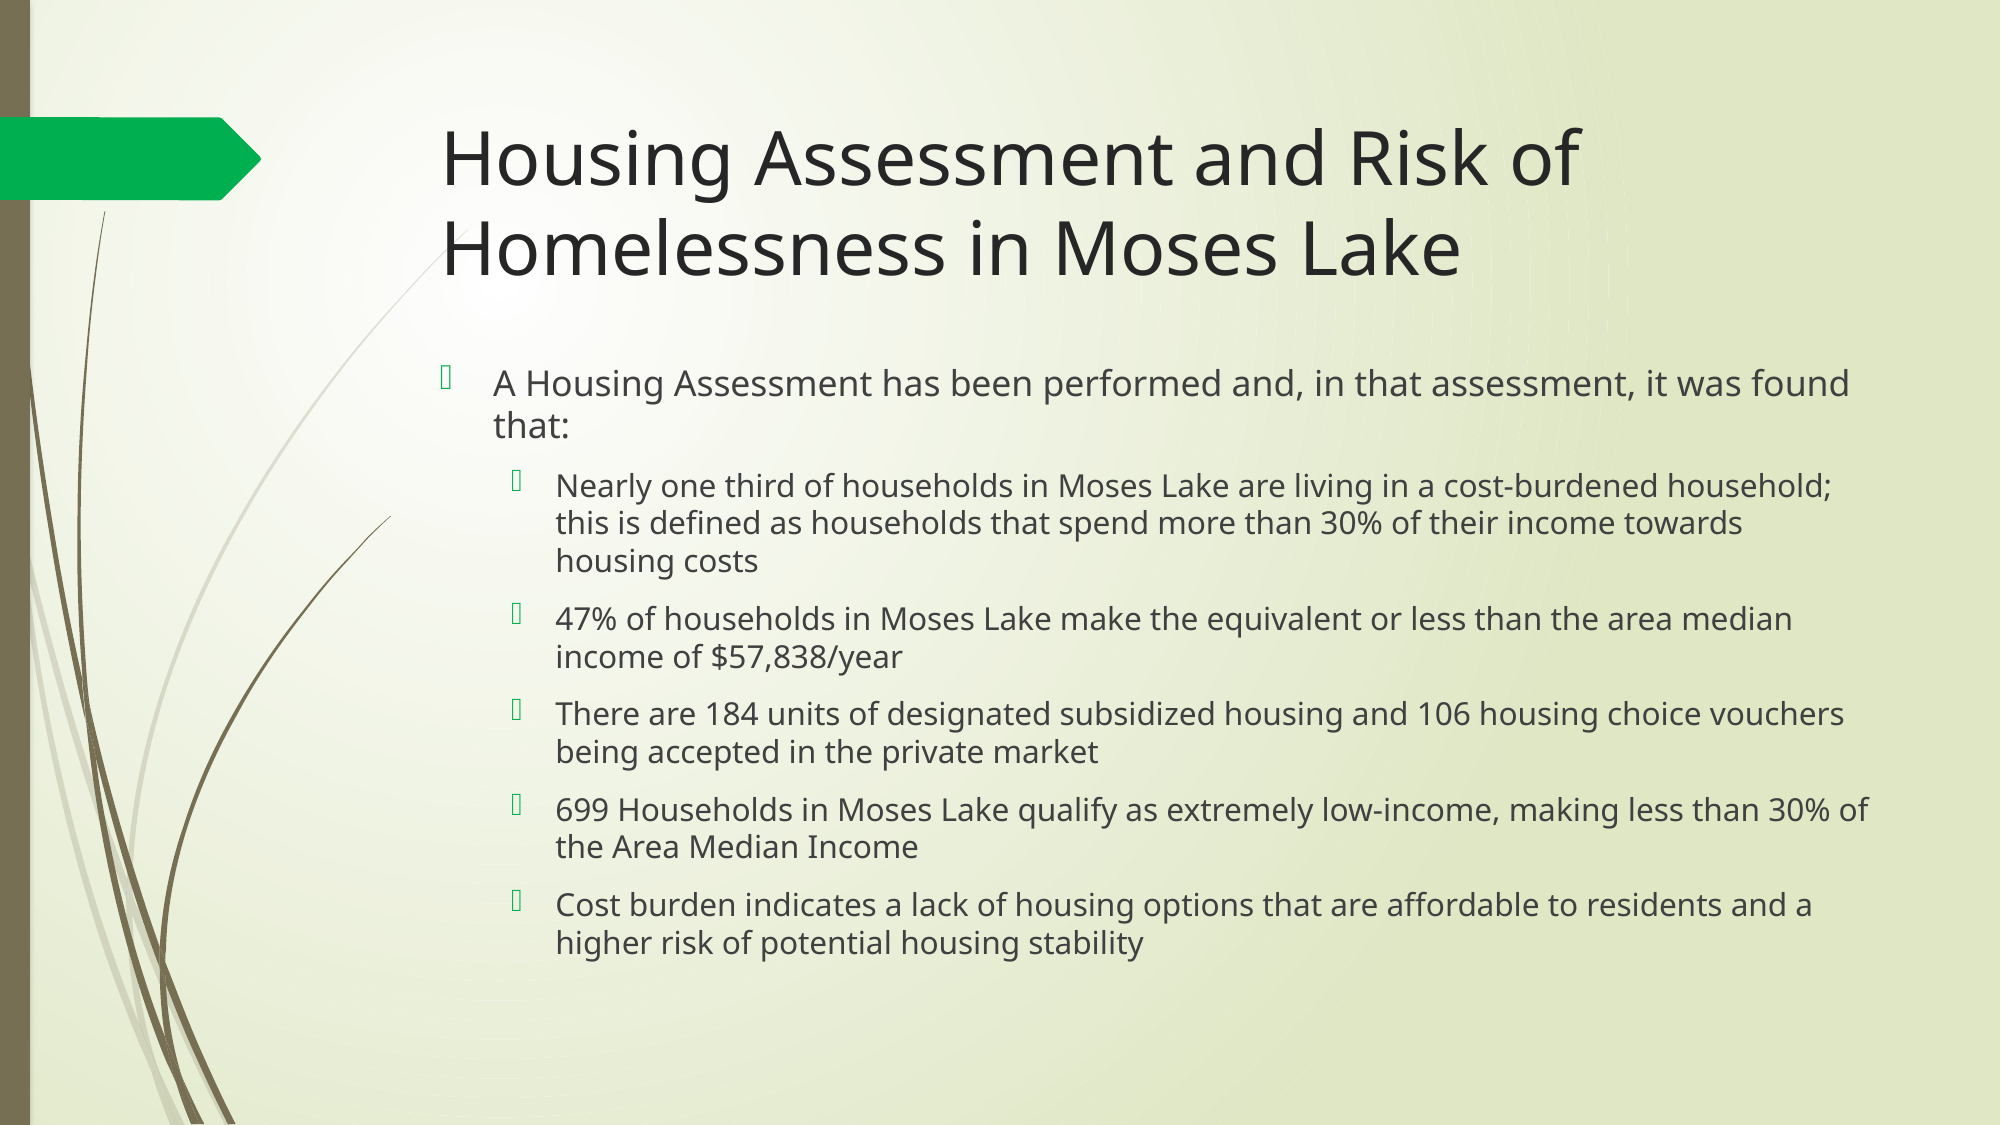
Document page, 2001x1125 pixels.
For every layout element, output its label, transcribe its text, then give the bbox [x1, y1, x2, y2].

list A Housing Assessment has been performed and, in that assessment, it was found that: Nearly one third of households in Moses Lake are living in a cost-burdened household; this is defined as households that spend more than 30% of their income towards housing costs 47% of households in Moses Lake make the equivalent or less than the area median income of $57,838/year There are 184 units of designated subsidized housing and 106 housing choice vouchers being accepted in the private market 699 Households in Moses Lake qualify as extremely low-income, making less than 30% of the Area Median Income Cost burden indicates a lack of housing options that are affordable to residents and a higher risk of potential housing stability [424, 352, 1888, 970]
title Housing Assessment and Risk of Homelessness in Moses Lake [425, 102, 1888, 313]
